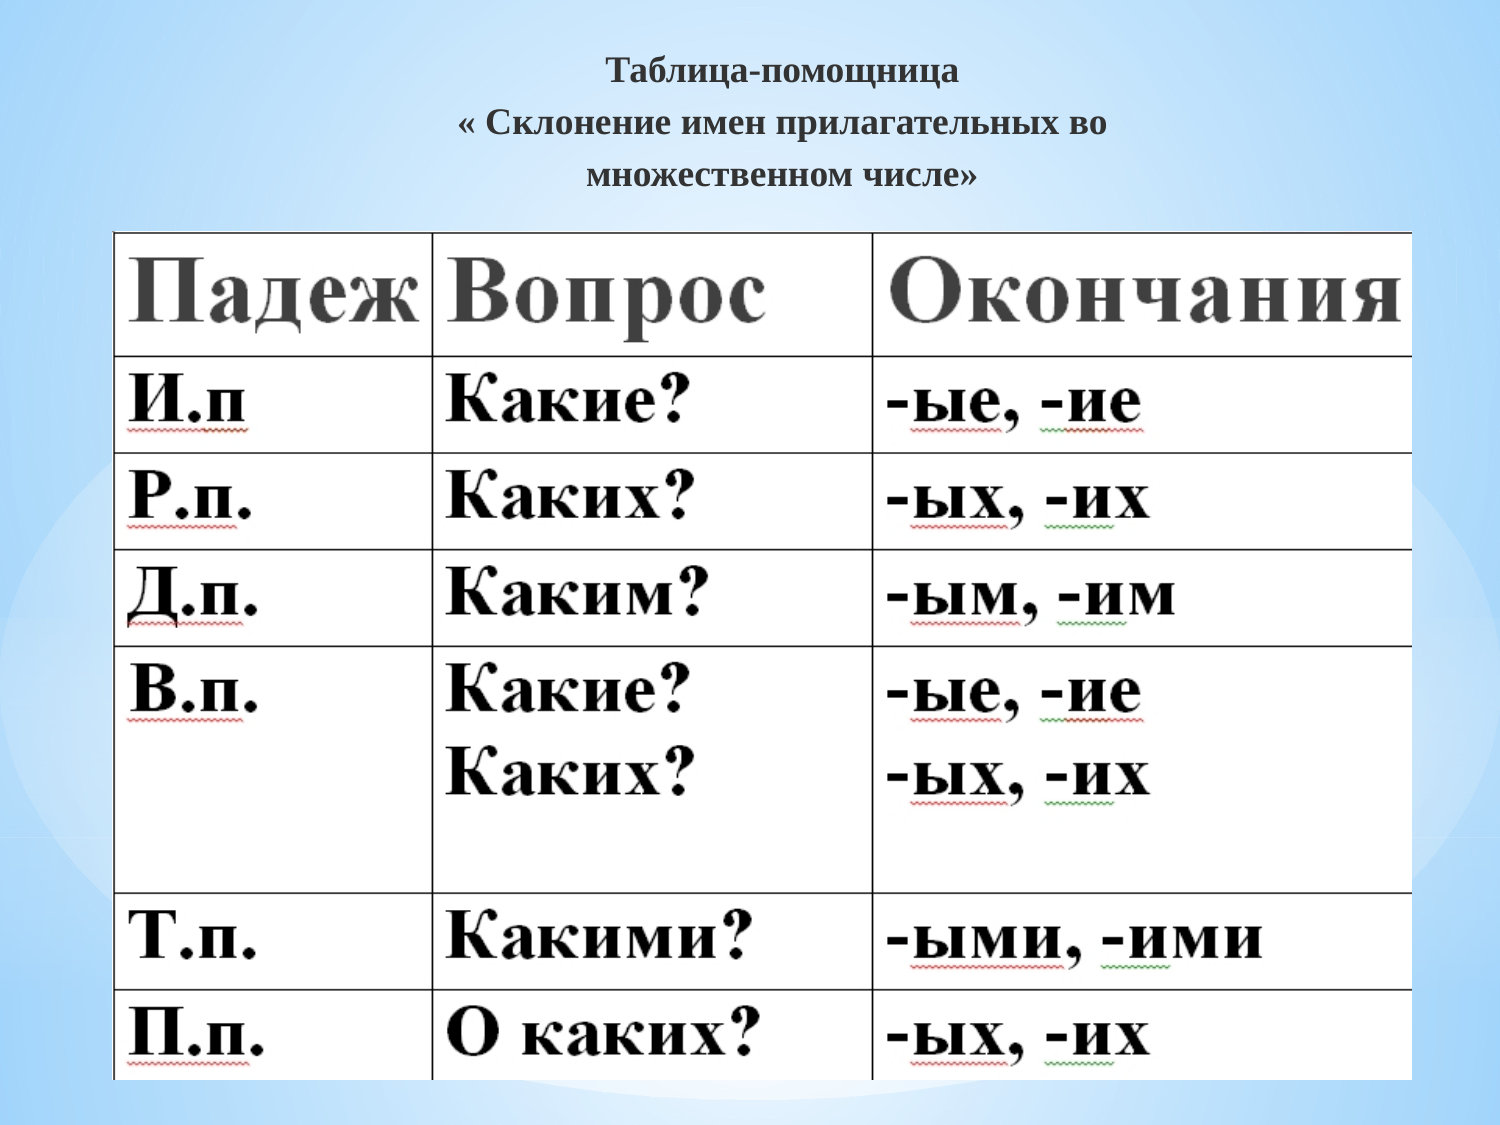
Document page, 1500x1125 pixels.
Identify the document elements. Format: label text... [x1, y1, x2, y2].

text_box Таблица-помощница « Склонение имен прилагательных во множественном числе» [407, 30, 1158, 201]
picture [111, 231, 1412, 1080]
